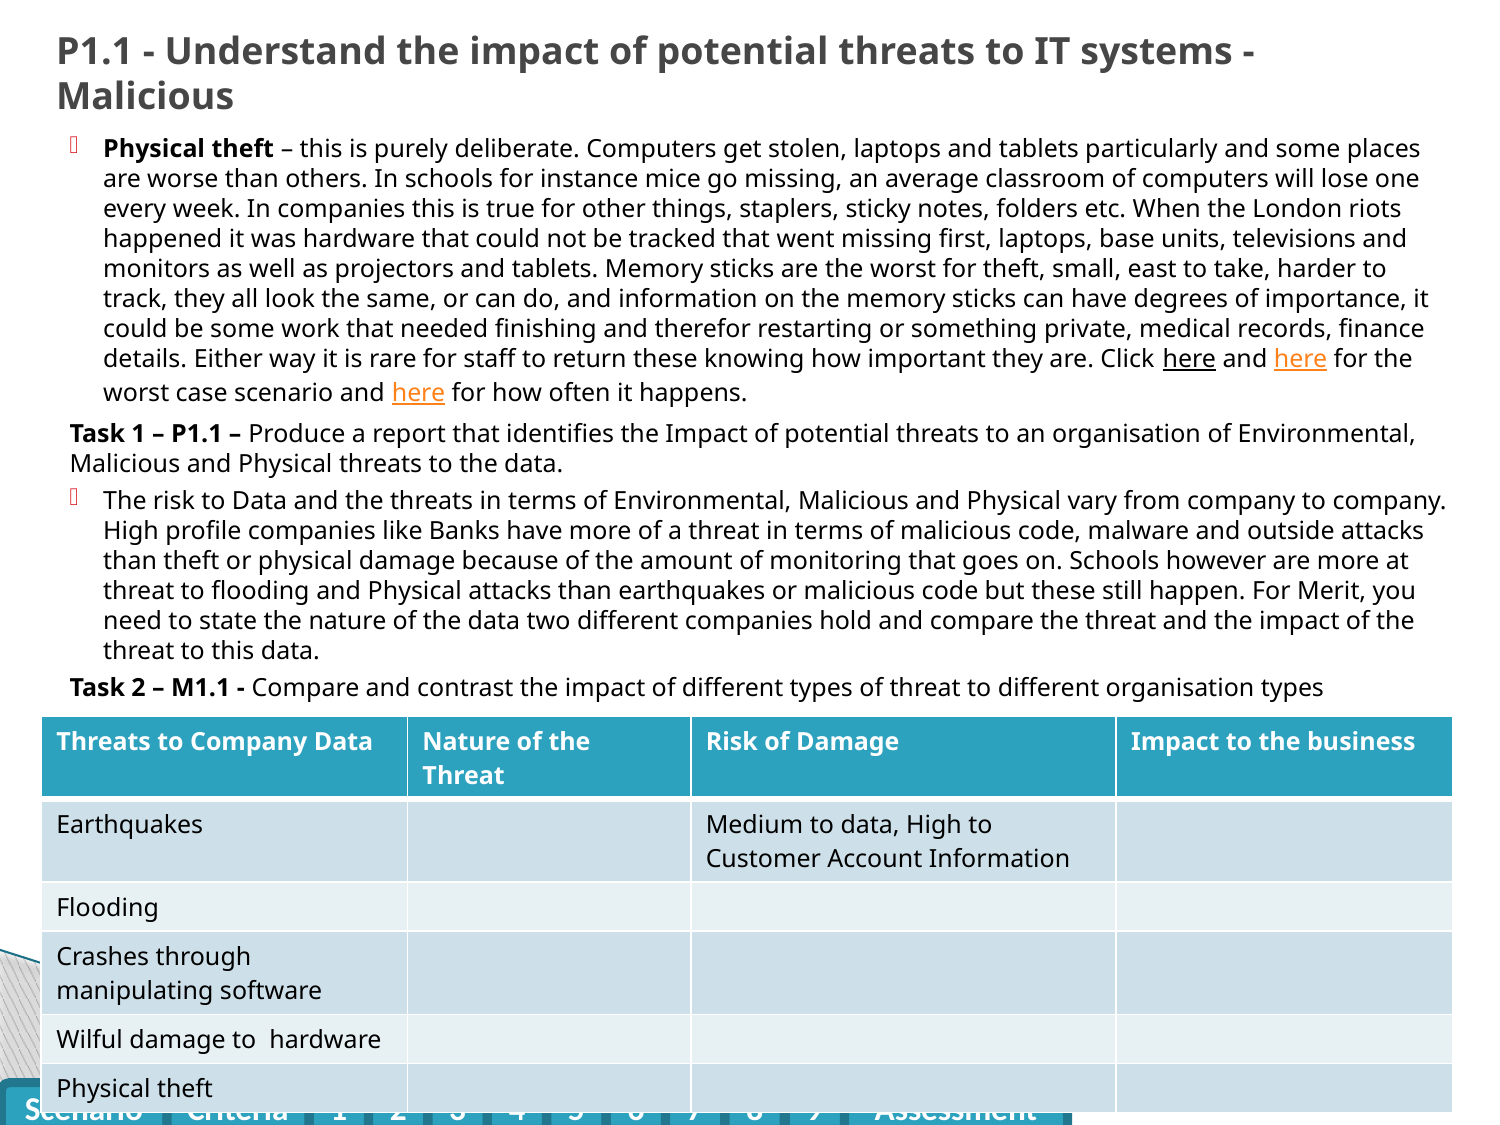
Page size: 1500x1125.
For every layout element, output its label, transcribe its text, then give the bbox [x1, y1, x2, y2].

table_cell Crashes through manipulating software [42, 932, 407, 1014]
title P1.1 - Understand the impact of potential threats to IT systems - Malicious [41, 19, 1459, 126]
table_cell Wilful damage to hardware [42, 1015, 407, 1063]
table_cell [692, 883, 1115, 930]
table_cell [408, 1064, 690, 1112]
table_cell Flooding [42, 883, 407, 930]
table_cell Earthquakes [42, 802, 407, 881]
table_cell [408, 932, 690, 1014]
table_cell [1117, 883, 1452, 930]
table_header Impact to the business [1117, 717, 1452, 796]
table_cell [1117, 1064, 1452, 1112]
table_cell [408, 883, 690, 930]
table_cell [408, 1015, 690, 1063]
table_header Threats to Company Data [42, 717, 407, 796]
table_cell [692, 932, 1115, 1014]
list Physical theft – this is purely deliberate. Computers get stolen, laptops and tablets particularly and some places are worse than others. In schools for instance mice go missing, an average classroom of computers will lose one every week. In companies this is true for other things, staplers, sticky notes, folders etc. When the London riots happened it was hardware that could not be tracked that went missing first, laptops, base units, televisions and monitors as well as projectors and tablets. Memory sticks are the worst for theft, small, east to take, harder to track, they all look the same, or can do, and information on the memory sticks can have degrees of importance, it could be some work that needed finishing and therefor restarting or something private, medical records, finance details. Either way it is rare for staff to return these knowing how important they are. Click here and here for the worst case scenario and here for how often it happens. Task 1 – P1.1 – Produce a report that identifies the Impact of potential threats to an organisation of Environmental, Malicious and Physical threats to the data. The risk to Data and the threats in terms of Environmental, Malicious and Physical vary from company to company. High profile companies like Banks have more of a threat in terms of malicious code, malware and outside attacks than theft or physical damage because of the amount of monitoring that goes on. Schools however are more at threat to flooding and Physical attacks than earthquakes or malicious code but these still happen. For Merit, you need to state the nature of the data two different companies hold and compare the threat and the impact of the threat to this data. Task 2 – M1.1 - Compare and contrast the impact of different types of threat to different organisation types [41, 125, 1471, 752]
table_cell [692, 1015, 1115, 1063]
table_cell [1117, 932, 1452, 1014]
table_cell [1117, 802, 1452, 881]
table_cell [408, 802, 690, 881]
table_header Nature of the Threat [408, 717, 690, 796]
table_cell Medium to data, High to Customer Account Information [692, 802, 1115, 881]
table_header Risk of Damage [692, 717, 1115, 796]
table_cell Physical theft [42, 1064, 407, 1112]
table_cell [1117, 1015, 1452, 1063]
table_cell [692, 1064, 1115, 1112]
